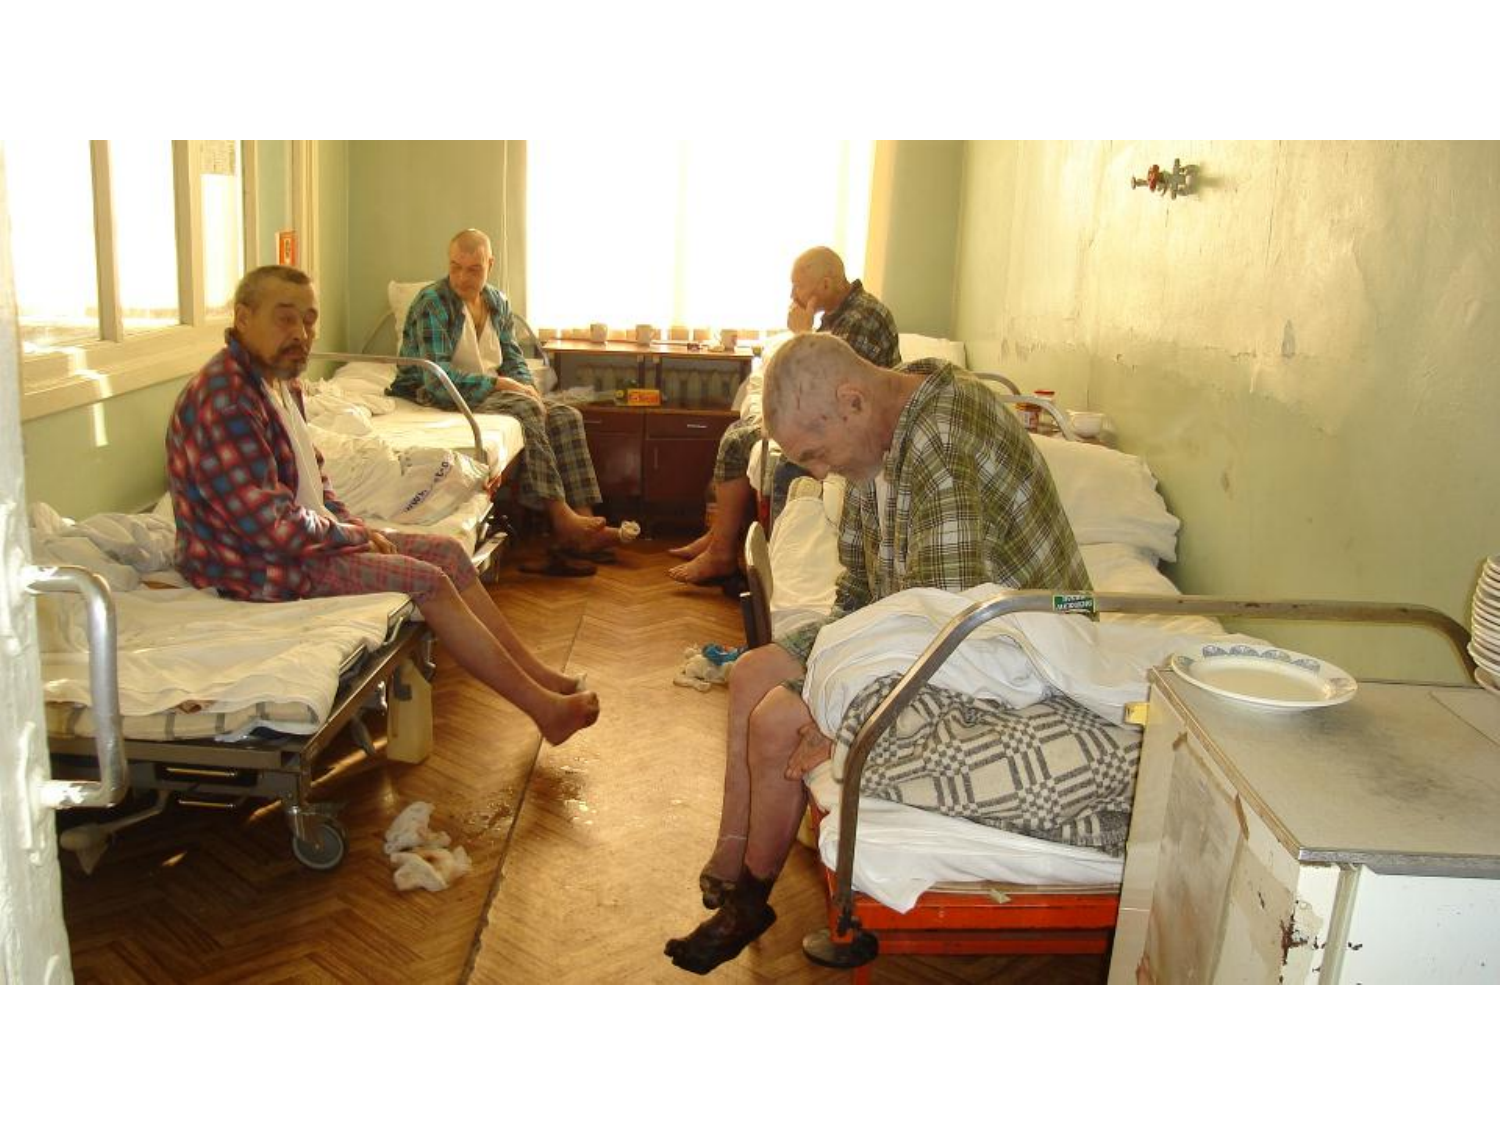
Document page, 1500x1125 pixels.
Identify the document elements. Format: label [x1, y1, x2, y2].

picture [0, 140, 1500, 985]
